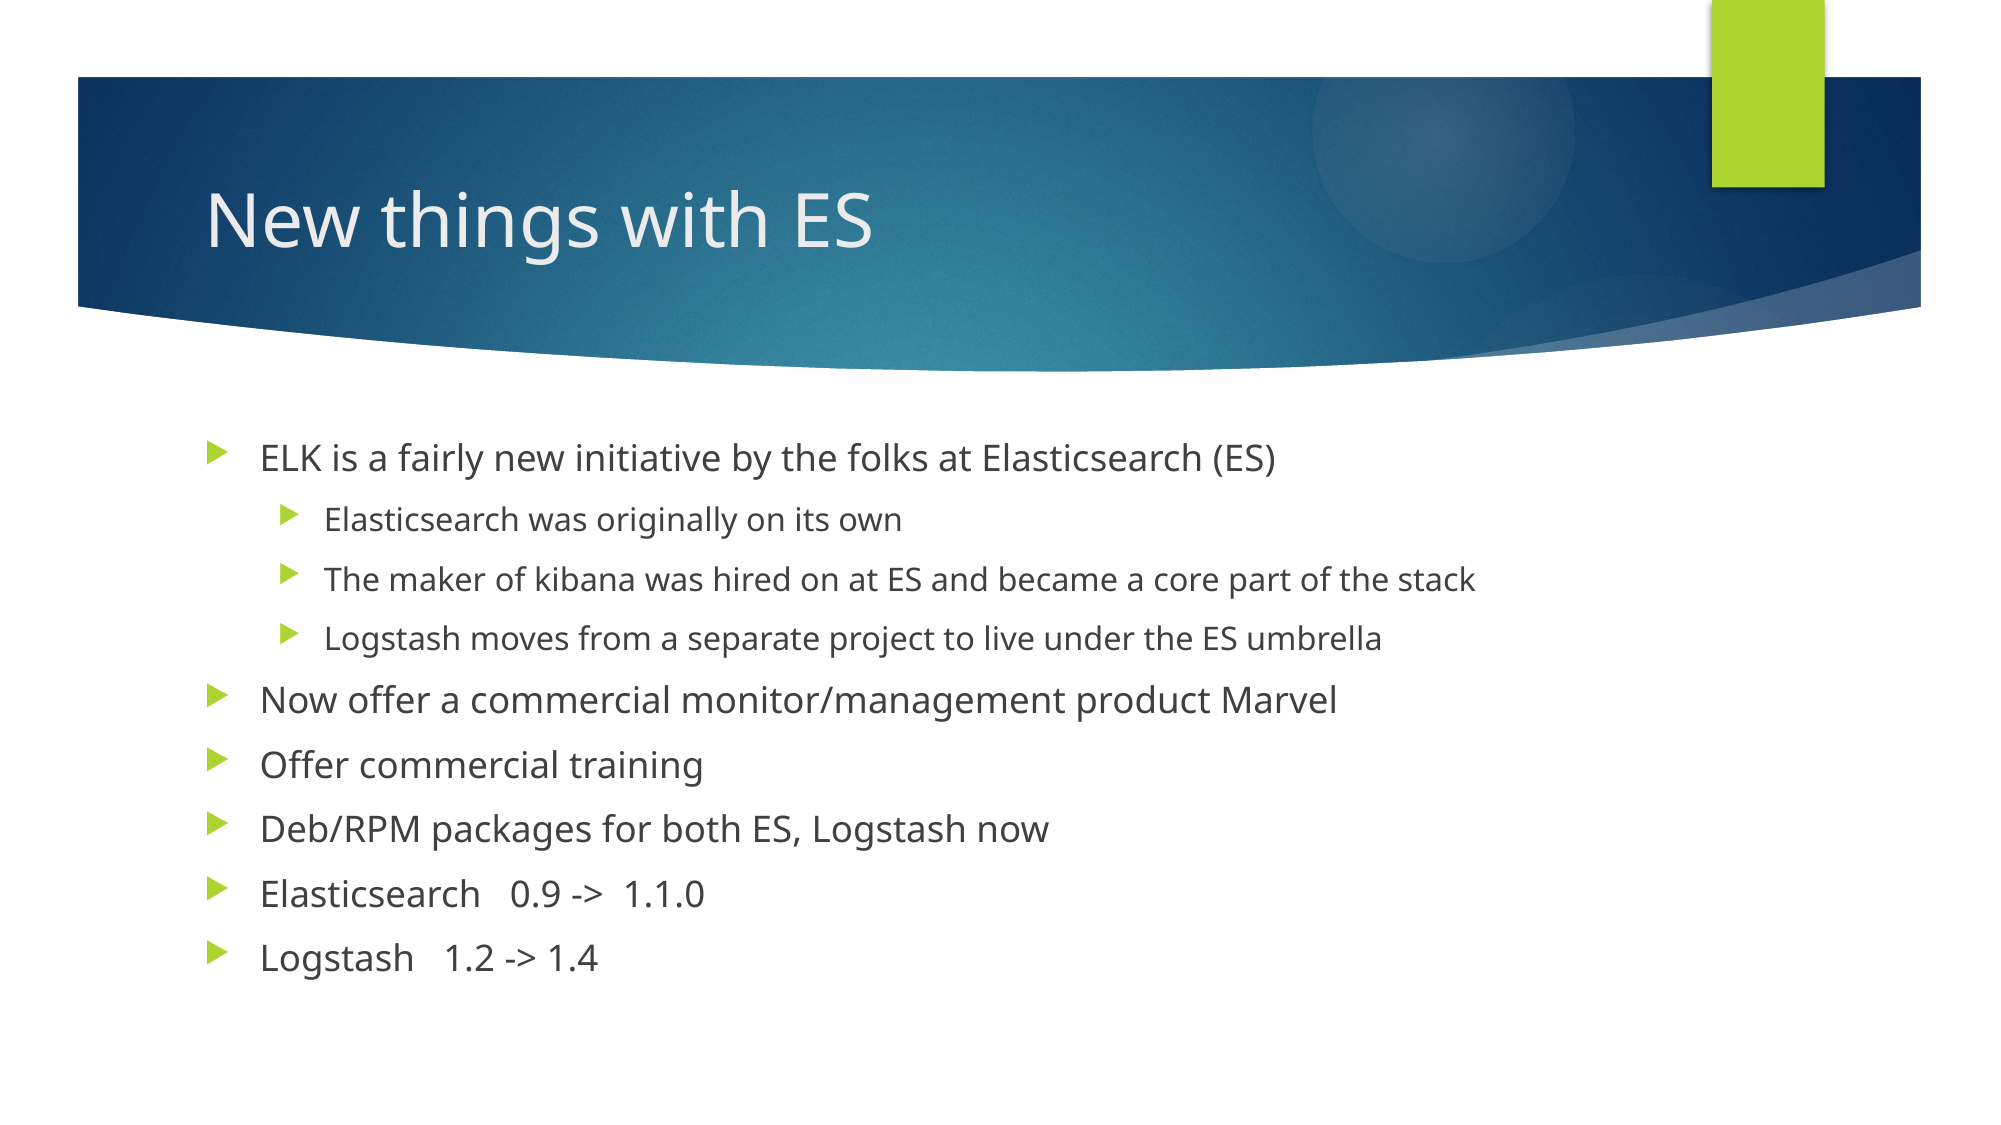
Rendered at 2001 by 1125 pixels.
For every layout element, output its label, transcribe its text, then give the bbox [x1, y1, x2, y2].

list ELK is a fairly new initiative by the folks at Elasticsearch (ES) Elasticsearch was originally on its own The maker of kibana was hired on at ES and became a core part of the stack Logstash moves from a separate project to live under the ES umbrella Now offer a commercial monitor/management product Marvel Offer commercial training Deb/RPM packages for both ES, Logstash now Elasticsearch 0.9 -> 1.1.0 Logstash 1.2 -> 1.4 [189, 427, 1627, 988]
title New things with ES [189, 159, 1627, 276]
